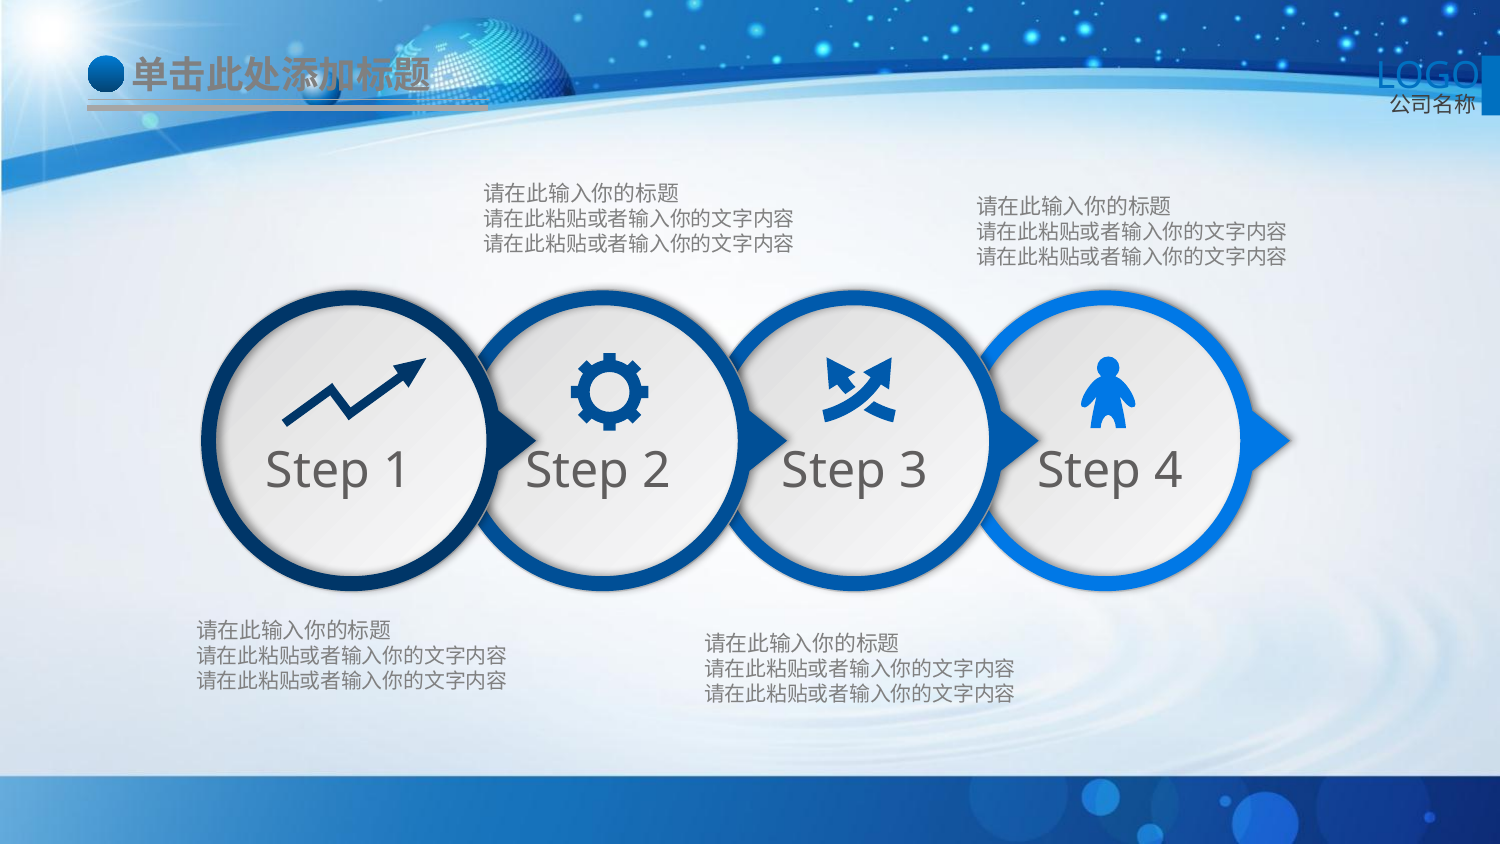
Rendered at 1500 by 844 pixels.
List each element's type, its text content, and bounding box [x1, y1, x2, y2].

text_box 公司名称 [1374, 83, 1492, 125]
text_box 请在此输入你的标题 请在此粘贴或者输入你的文字内容 请在此粘贴或者输入你的文字内容 [964, 186, 1307, 275]
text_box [790, 290, 1039, 592]
text_box [85, 53, 127, 95]
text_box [200, 290, 537, 592]
text_box 单击此处添加标题 [116, 43, 490, 99]
text_box 请在此输入你的标题 请在此粘贴或者输入你的文字内容 请在此粘贴或者输入你的文字内容 [692, 623, 1035, 712]
text_box 请在此输入你的标题 请在此粘贴或者输入你的文字内容 请在此粘贴或者输入你的文字内容 [184, 610, 527, 699]
text_box [1480, 54, 1500, 117]
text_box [538, 290, 788, 592]
picture [0, 0, 1500, 844]
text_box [1042, 290, 1291, 592]
text_box 请在此输入你的标题 请在此粘贴或者输入你的文字内容 请在此粘贴或者输入你的文字内容 [472, 173, 815, 262]
text_box LOGO [1360, 43, 1496, 104]
